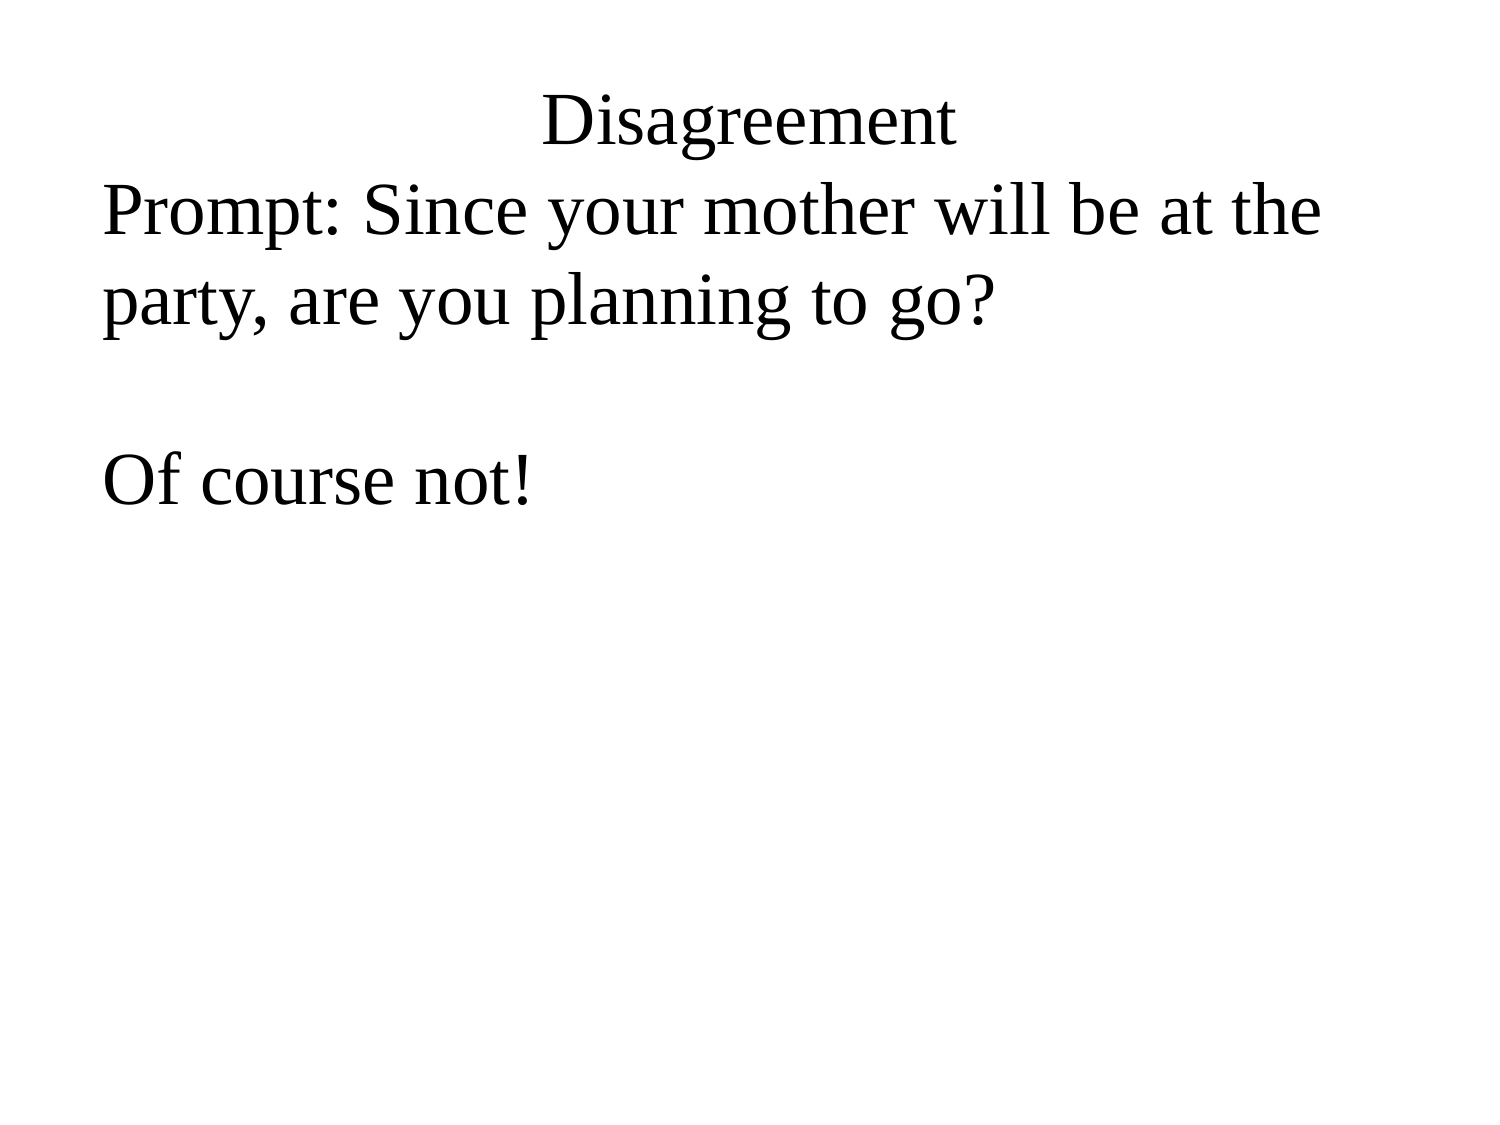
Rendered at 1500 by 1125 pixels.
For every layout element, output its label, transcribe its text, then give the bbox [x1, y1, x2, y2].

text_box Disagreement Prompt: Since your mother will be at the party, are you planning to go? Of course not! [87, 62, 1413, 528]
